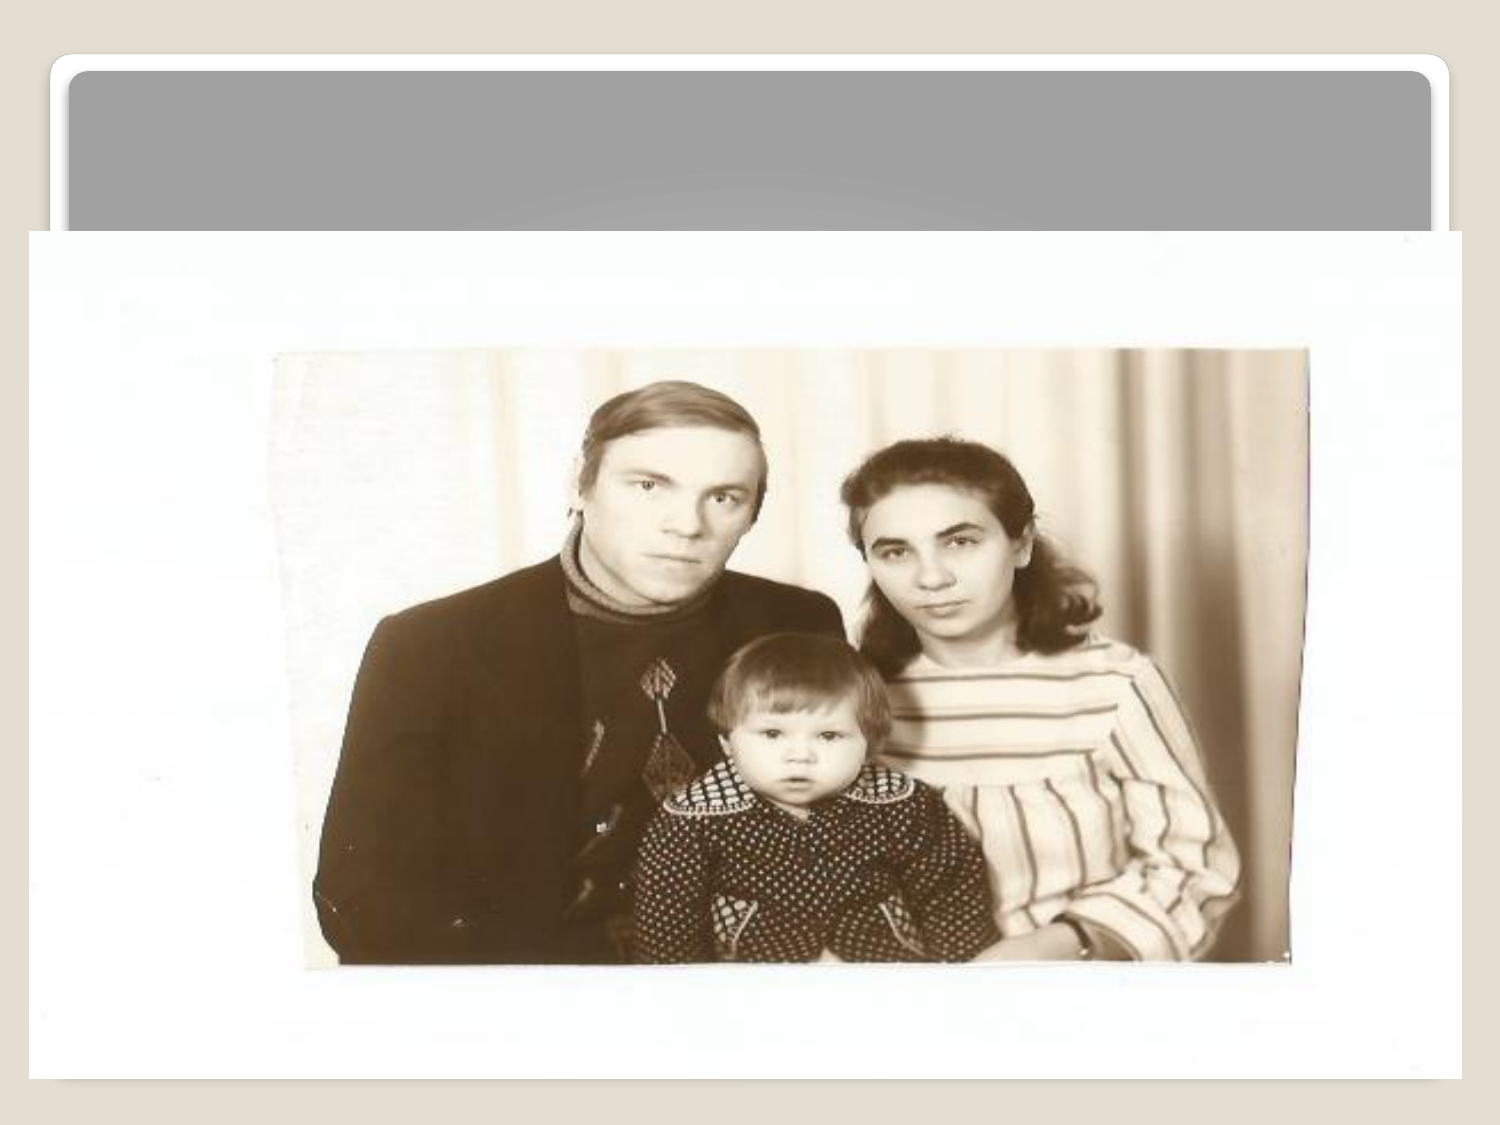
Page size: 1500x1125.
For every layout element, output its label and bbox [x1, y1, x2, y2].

picture [29, 231, 1462, 1079]
